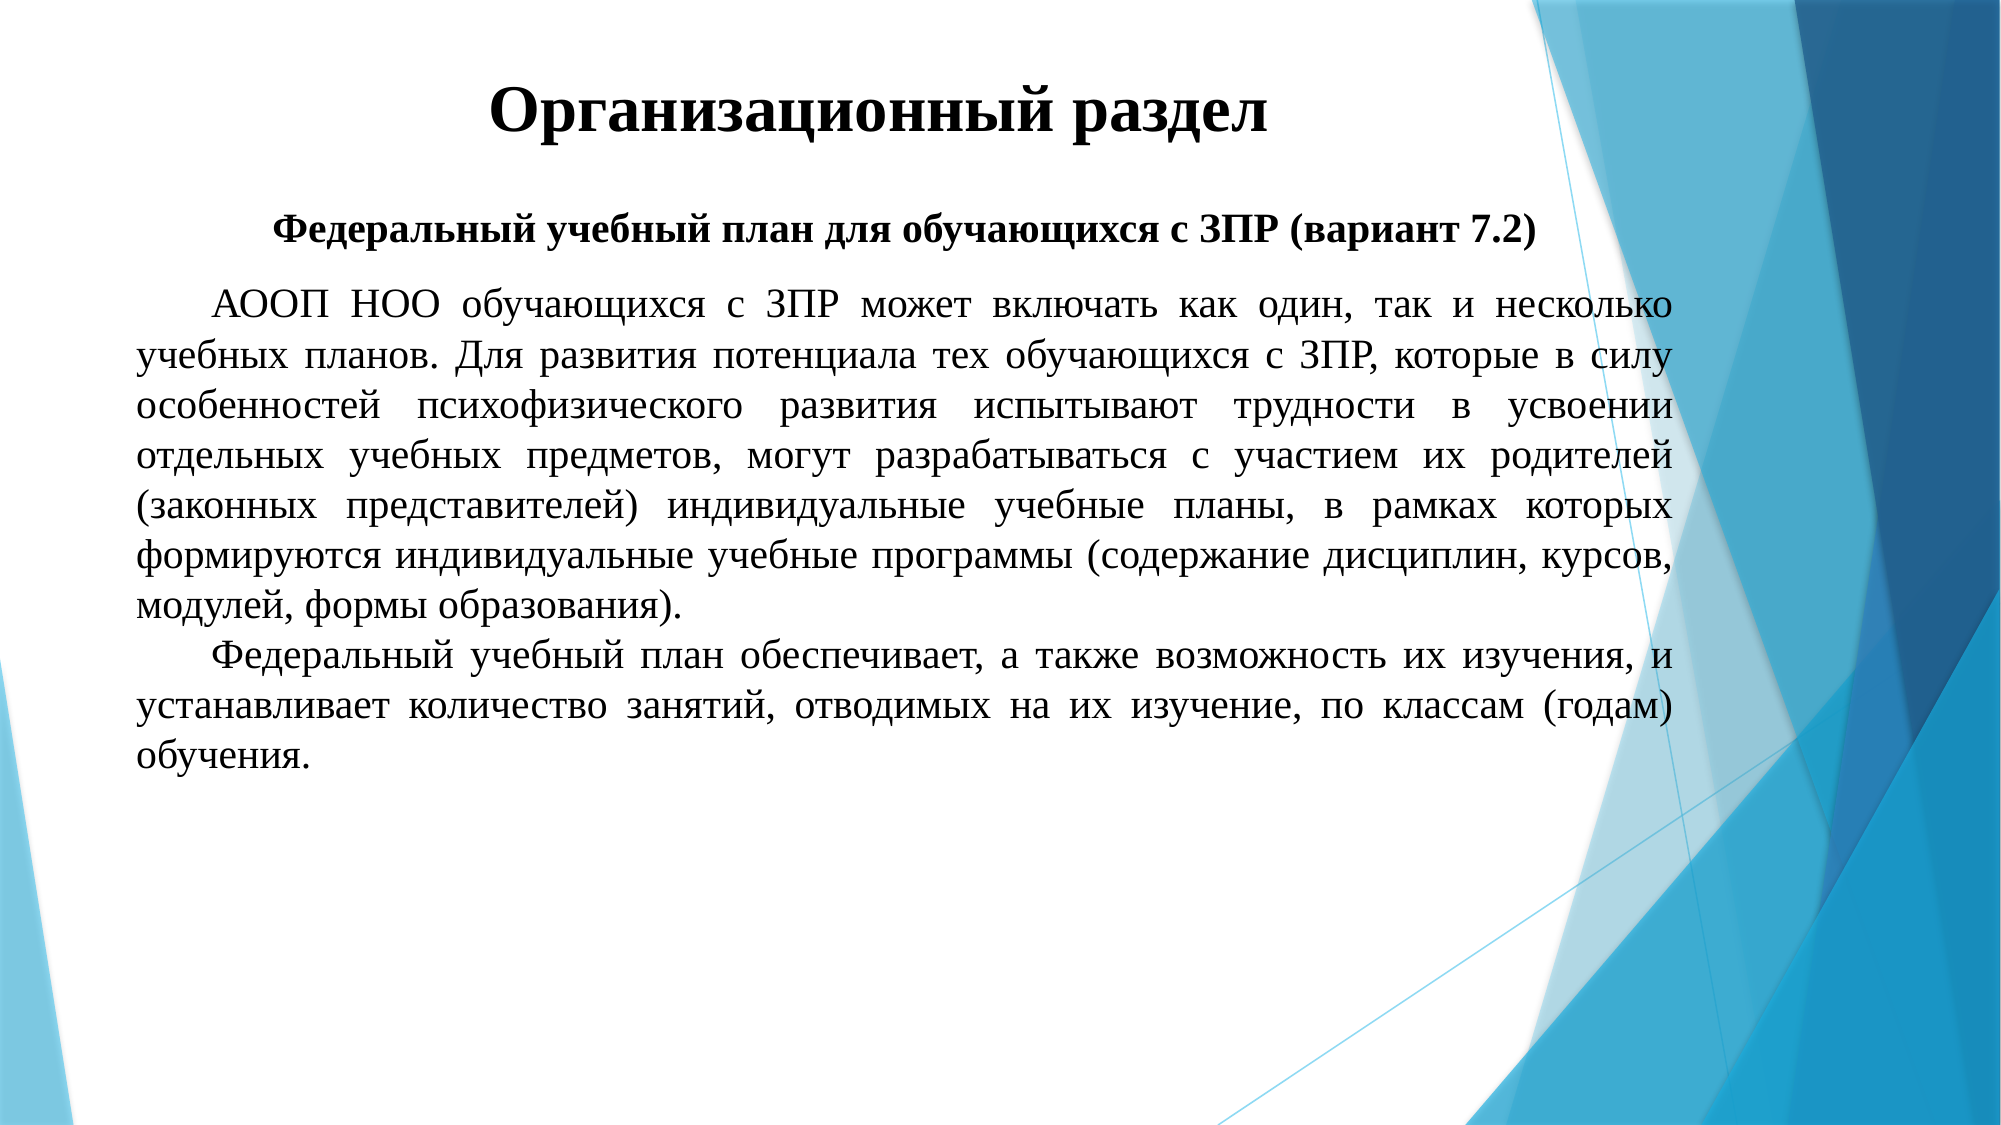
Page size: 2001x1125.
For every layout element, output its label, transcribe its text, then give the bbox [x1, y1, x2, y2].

list Федеральный учебный план для обучающихся с ЗПР (вариант 7.2) АООП НОО обучающихся с ЗПР может включать как один, так и несколько учебных планов. Для развития потенциала тех обучающихся с ЗПР, которые в силу особенностей психофизического развития испытывают трудности в усвоении отдельных учебных предметов, могут разрабатываться с участием их родителей (законных представителей) индивидуальные учебные планы, в рамках которых формируются индивидуальные учебные программы (содержание дисциплин, курсов, модулей, формы образования). Федеральный учебный план обеспечивает, а также возможность их изучения, и устанавливает количество занятий, отводимых на их изучение, по классам (годам) обучения. [120, 193, 1689, 1083]
title Организационный раздел [173, 57, 1585, 193]
